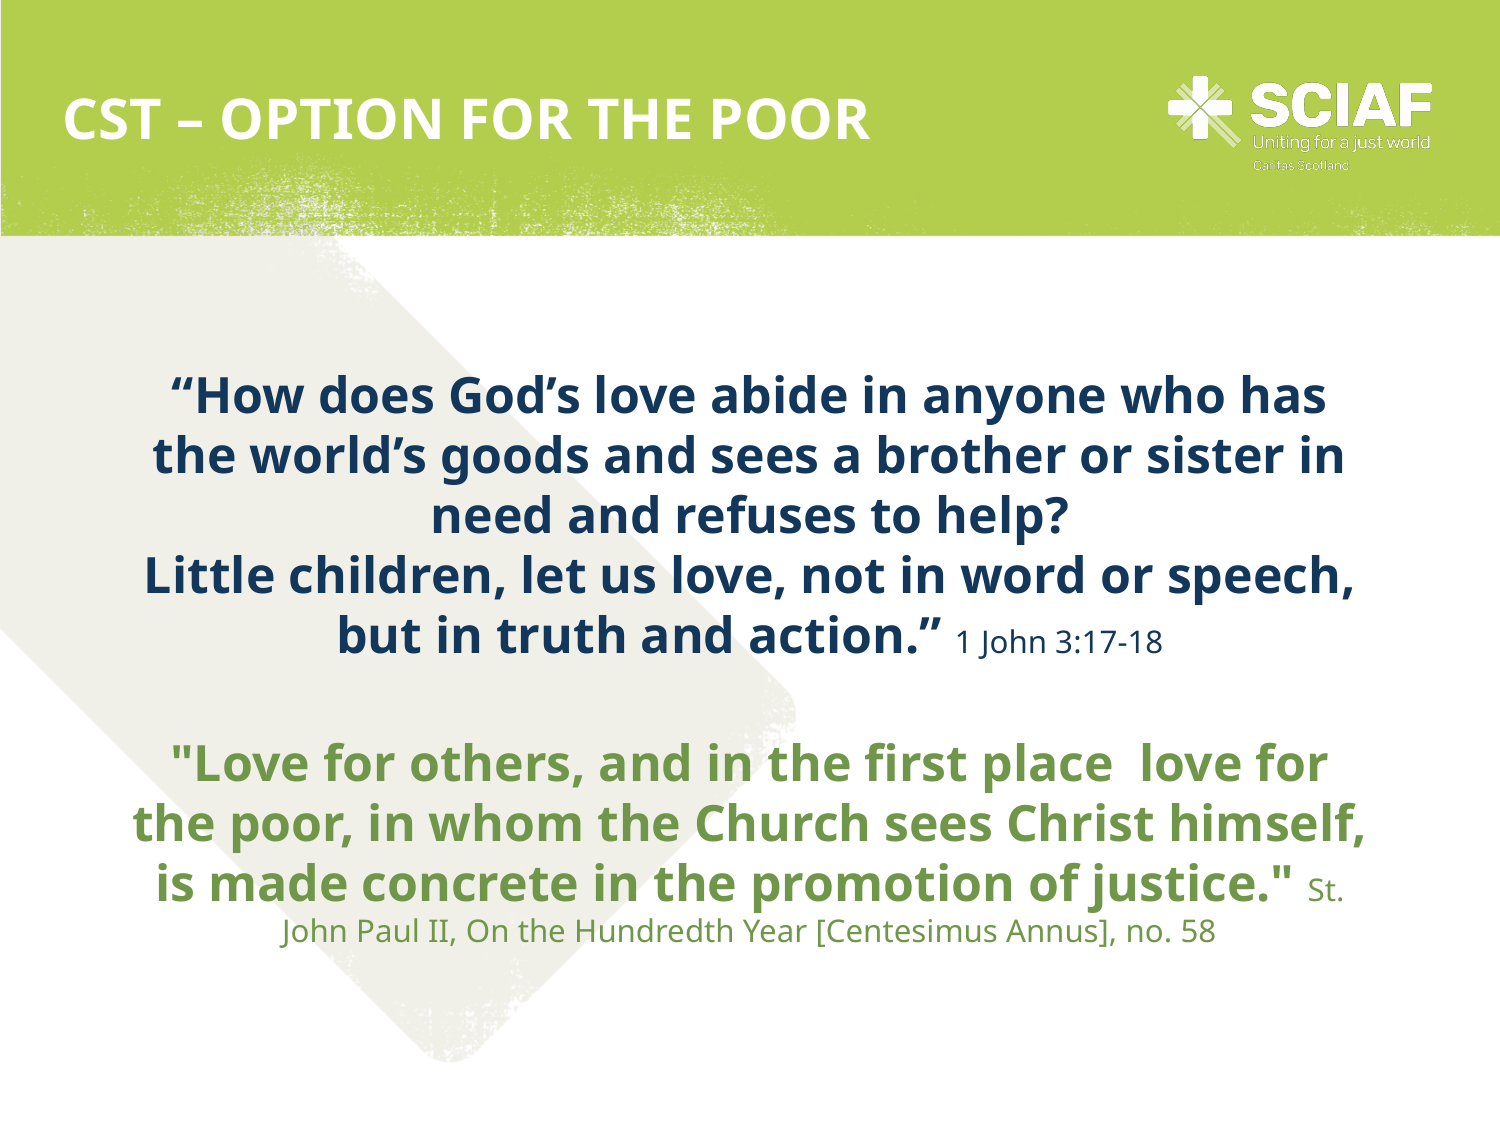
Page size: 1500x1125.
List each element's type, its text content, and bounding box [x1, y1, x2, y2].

text_box "Love for others, and in the first place love for the poor, in whom the Church sees Christ himself, is made concrete in the promotion of justice." St. John Paul II, On the Hundredth Year [Centesimus Annus], no. 58 [821, 723, 1388, 956]
text_box [0, 262, 1500, 1125]
picture [0, 0, 1500, 1082]
text_box “How does God’s love abide in anyone who has the world’s goods and sees a brother or sister in need and refuses to help? Little children, let us love, not in word or speech, but in truth and action.” 1 John 3:17-18 [821, 356, 1388, 671]
